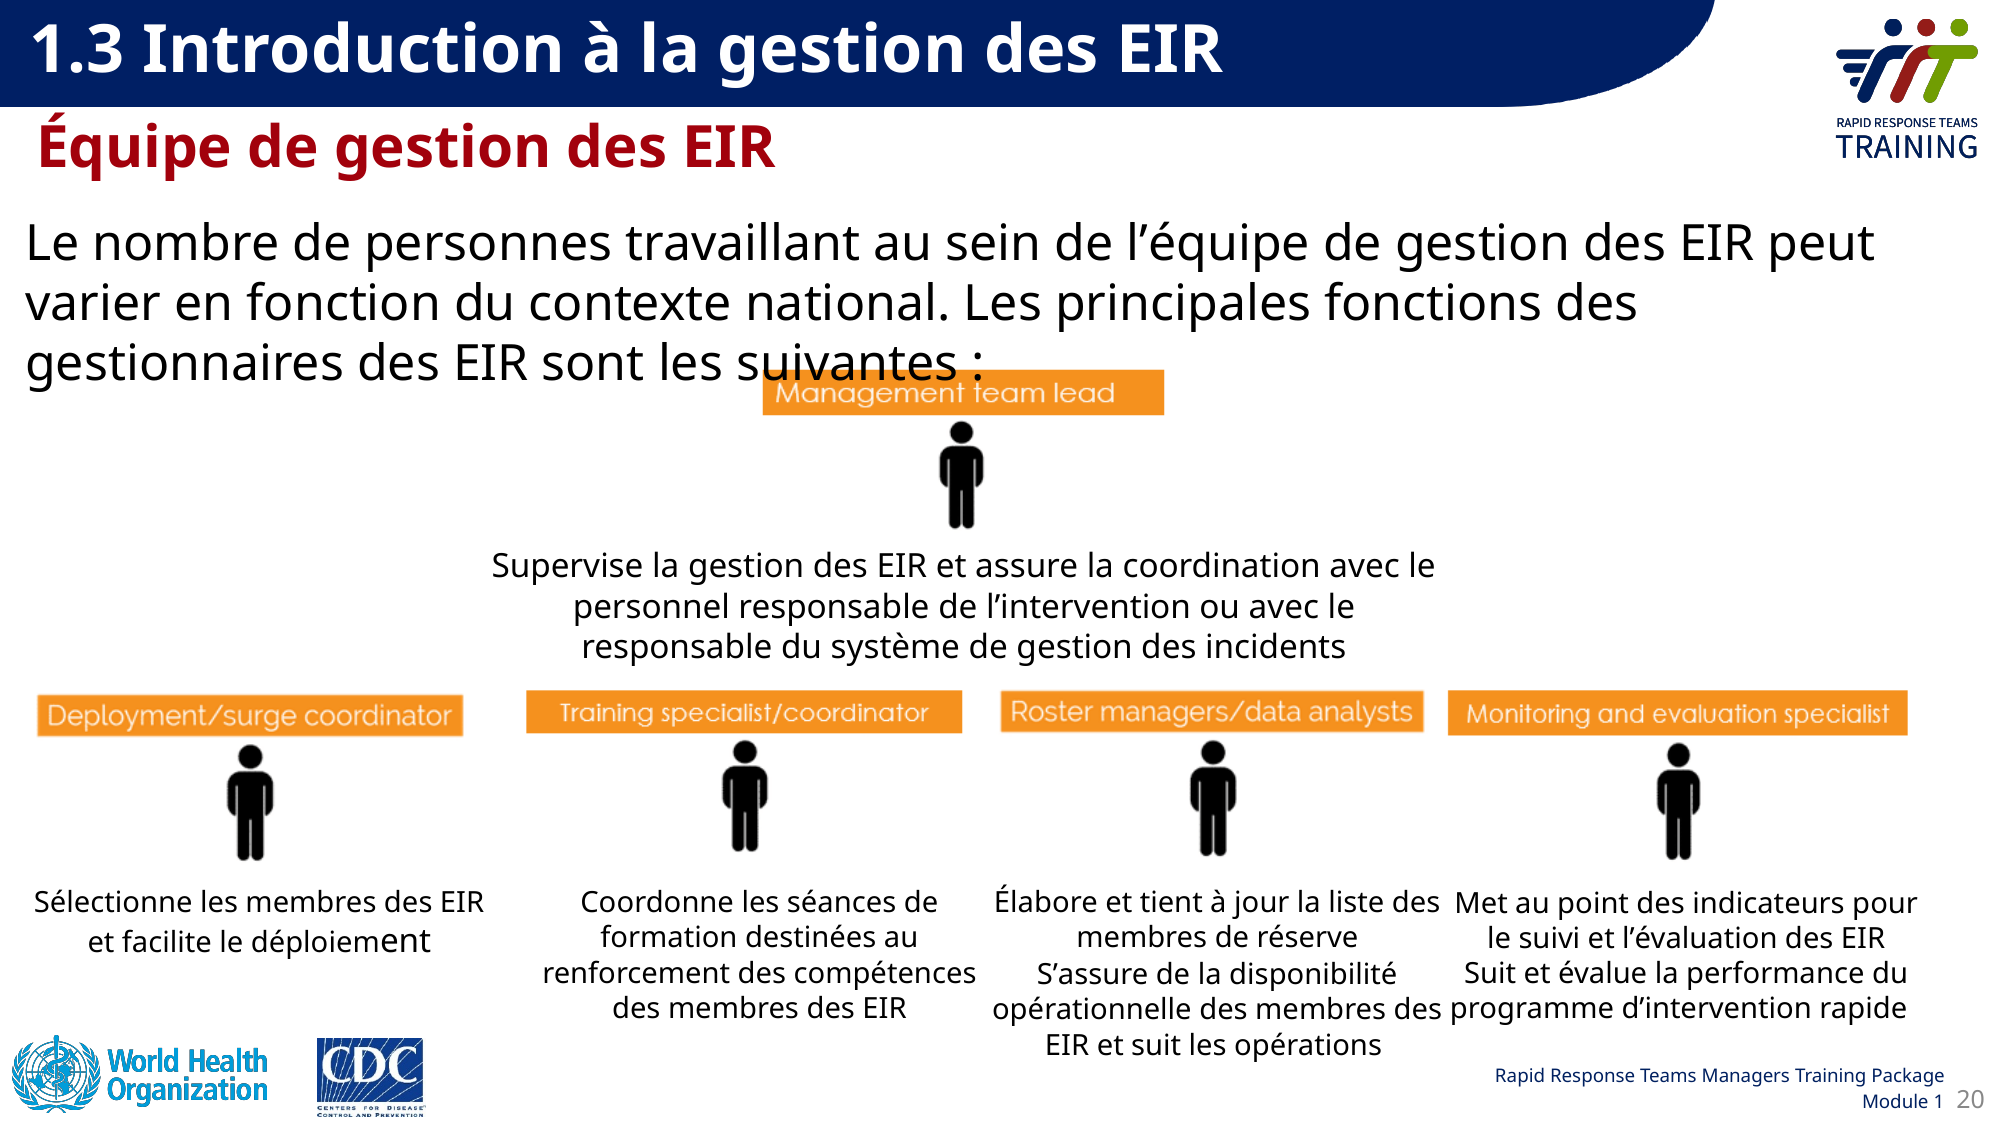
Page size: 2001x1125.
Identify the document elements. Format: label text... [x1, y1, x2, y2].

picture [28, 680, 479, 872]
picture [59, 1035, 267, 1113]
picture [50, 1108, 62, 1113]
picture [317, 1038, 426, 1117]
picture [12, 1083, 48, 1113]
picture [12, 1035, 54, 1068]
text_box Met au point des indicateurs pour le suivi et lʼévaluation des EIR Suit et évalue la performance du programme dʼintervention rapide [1439, 876, 1933, 1032]
text_box 20 [1557, 1075, 1993, 1121]
list Équipe de gestion des EIR [27, 109, 1541, 203]
picture [22, 1062, 26, 1077]
picture [71, 1053, 90, 1091]
text_box Sélectionne les membres des EIR et facilite le déploiement [14, 876, 504, 967]
picture [34, 1054, 43, 1078]
text_box Supervise la gestion des EIR et assure la coordination avec le personnel responsable de lʼintervention ou avec le responsable du système de gestion des incidents [469, 536, 1459, 673]
picture [30, 1083, 37, 1091]
picture [989, 681, 1914, 871]
picture [0, 0, 1717, 107]
picture [518, 680, 971, 857]
picture [24, 1054, 36, 1087]
text_box Coordonne les séances de formation destinées au renforcement des compétences des membres des EIR [513, 875, 970, 1032]
text_box 1.3 Introduction à la gestion des EIR [22, 7, 1534, 110]
text_box Élabore et tient à jour la liste des membres de réserve Sʼassure de la disponibilité opérationnelle des membres des EIR et suit les opérations [970, 875, 1464, 1069]
text_box Le nombre de personnes travaillant au sein de lʼéquipe de gestion des EIR peut varier en fonction du contexte national. Les principales fonctions des gestionnaires des EIR sont les suivantes : [17, 203, 1911, 399]
picture [723, 344, 1217, 538]
picture [36, 1088, 78, 1105]
picture [40, 1062, 47, 1070]
picture [46, 1056, 54, 1062]
picture [1835, 19, 1978, 167]
